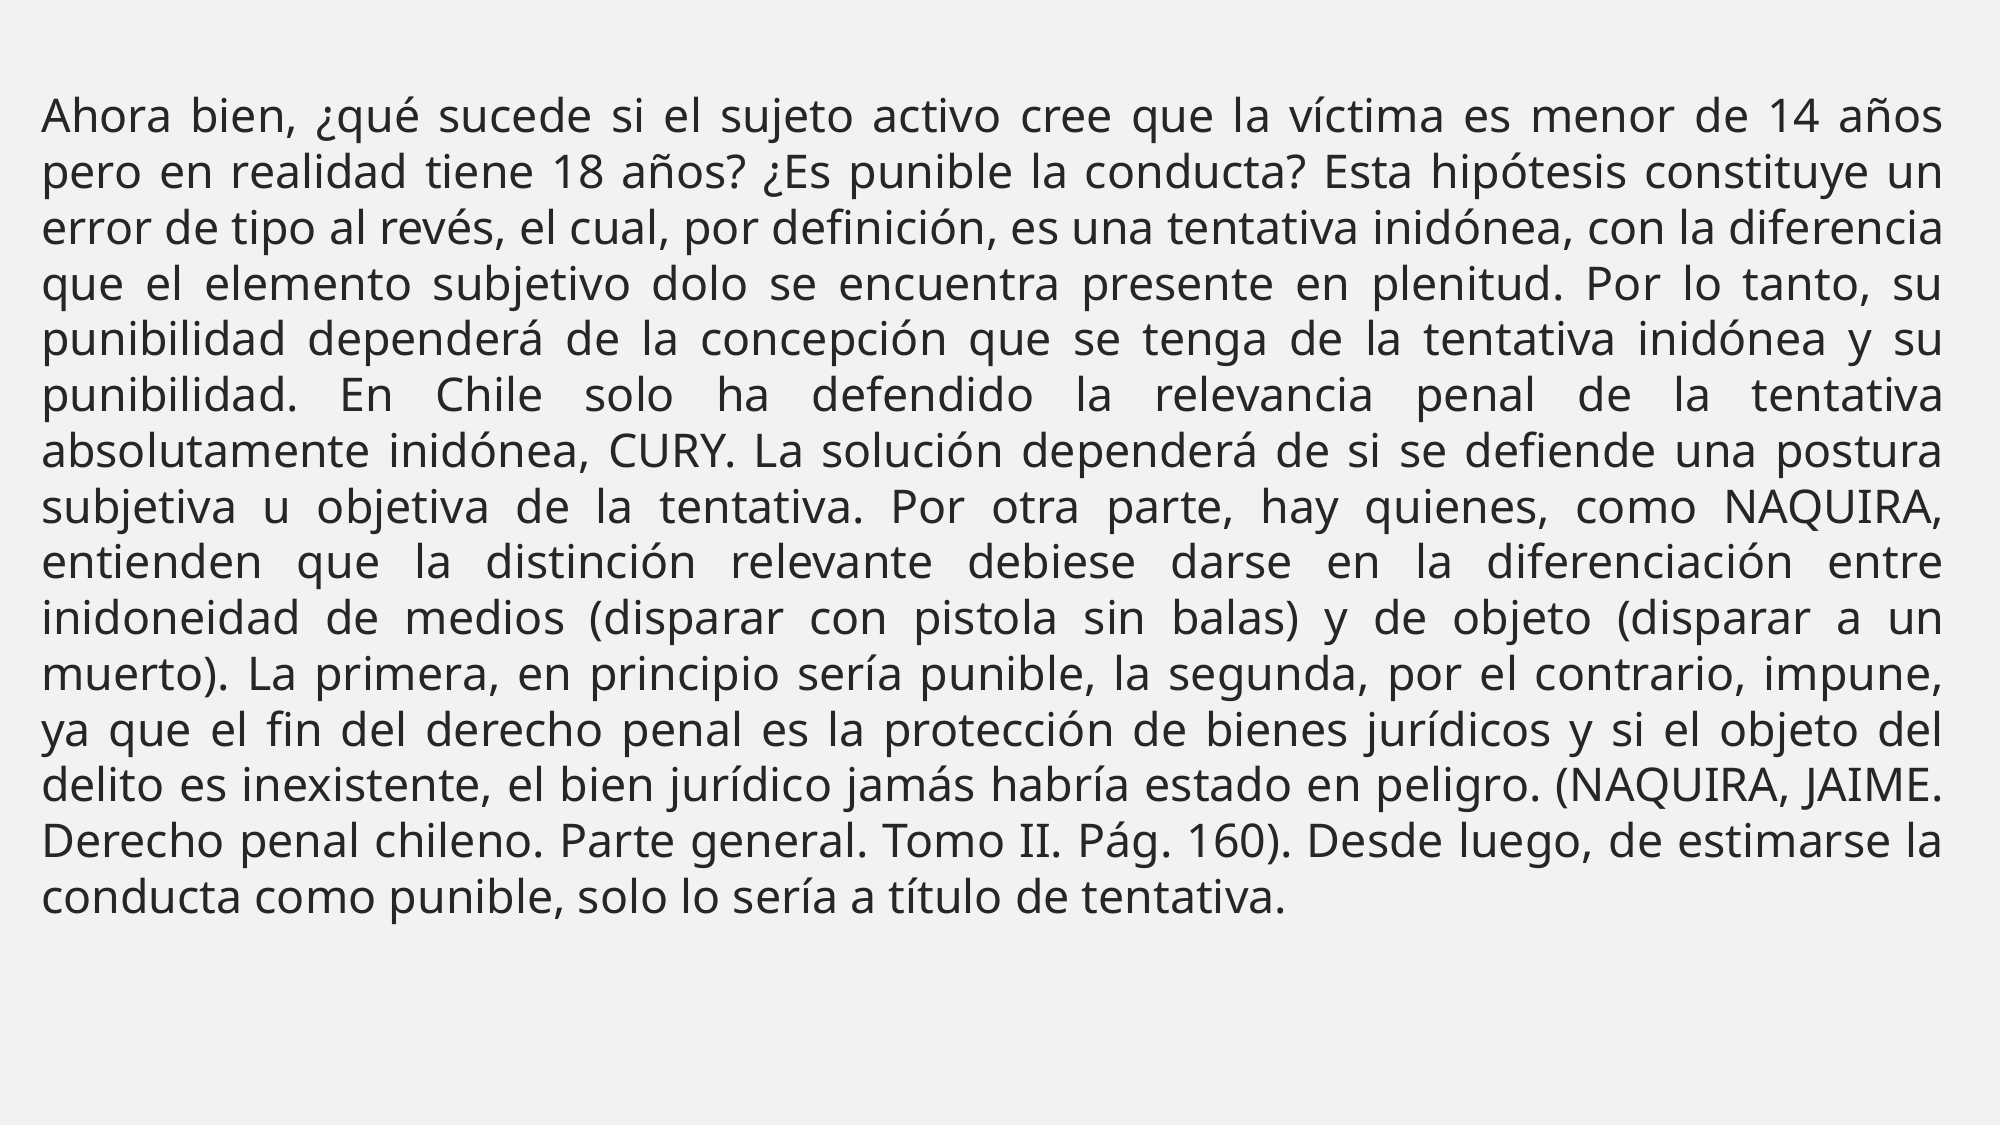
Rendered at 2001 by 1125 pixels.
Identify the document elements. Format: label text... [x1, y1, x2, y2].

list Ahora bien, ¿qué sucede si el sujeto activo cree que la víctima es menor de 14 años pero en realidad tiene 18 años? ¿Es punible la conducta? Esta hipótesis constituye un error de tipo al revés, el cual, por definición, es una tentativa inidónea, con la diferencia que el elemento subjetivo dolo se encuentra presente en plenitud. Por lo tanto, su punibilidad dependerá de la concepción que se tenga de la tentativa inidónea y su punibilidad. En Chile solo ha defendido la relevancia penal de la tentativa absolutamente inidónea, CURY. La solución dependerá de si se defiende una postura subjetiva u objetiva de la tentativa. Por otra parte, hay quienes, como NAQUIRA, entienden que la distinción relevante debiese darse en la diferenciación entre inidoneidad de medios (disparar con pistola sin balas) y de objeto (disparar a un muerto). La primera, en principio sería punible, la segunda, por el contrario, impune, ya que el fin del derecho penal es la protección de bienes jurídicos y si el objeto del delito es inexistente, el bien jurídico jamás habría estado en peligro. (NAQUIRA, JAIME. Derecho penal chileno. Parte general. Tomo II. Pág. 160). Desde luego, de estimarse la conducta como punible, solo lo sería a título de tentativa. [26, 78, 1961, 942]
